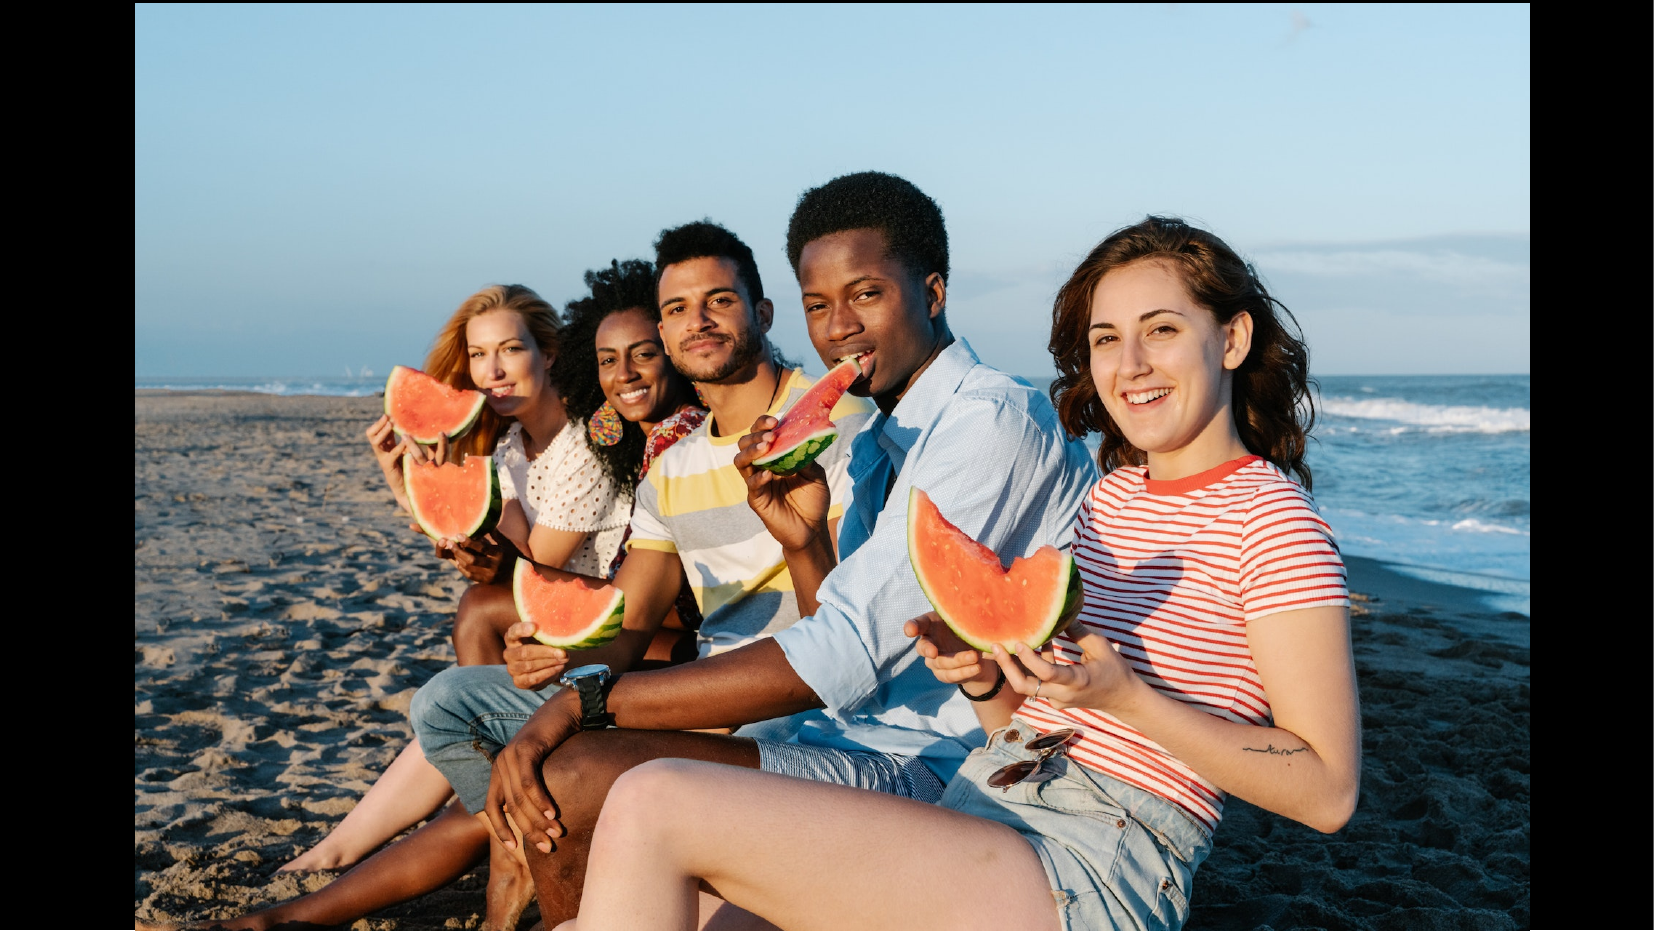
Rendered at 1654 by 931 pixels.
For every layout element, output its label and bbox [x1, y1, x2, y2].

picture [135, 3, 1530, 931]
